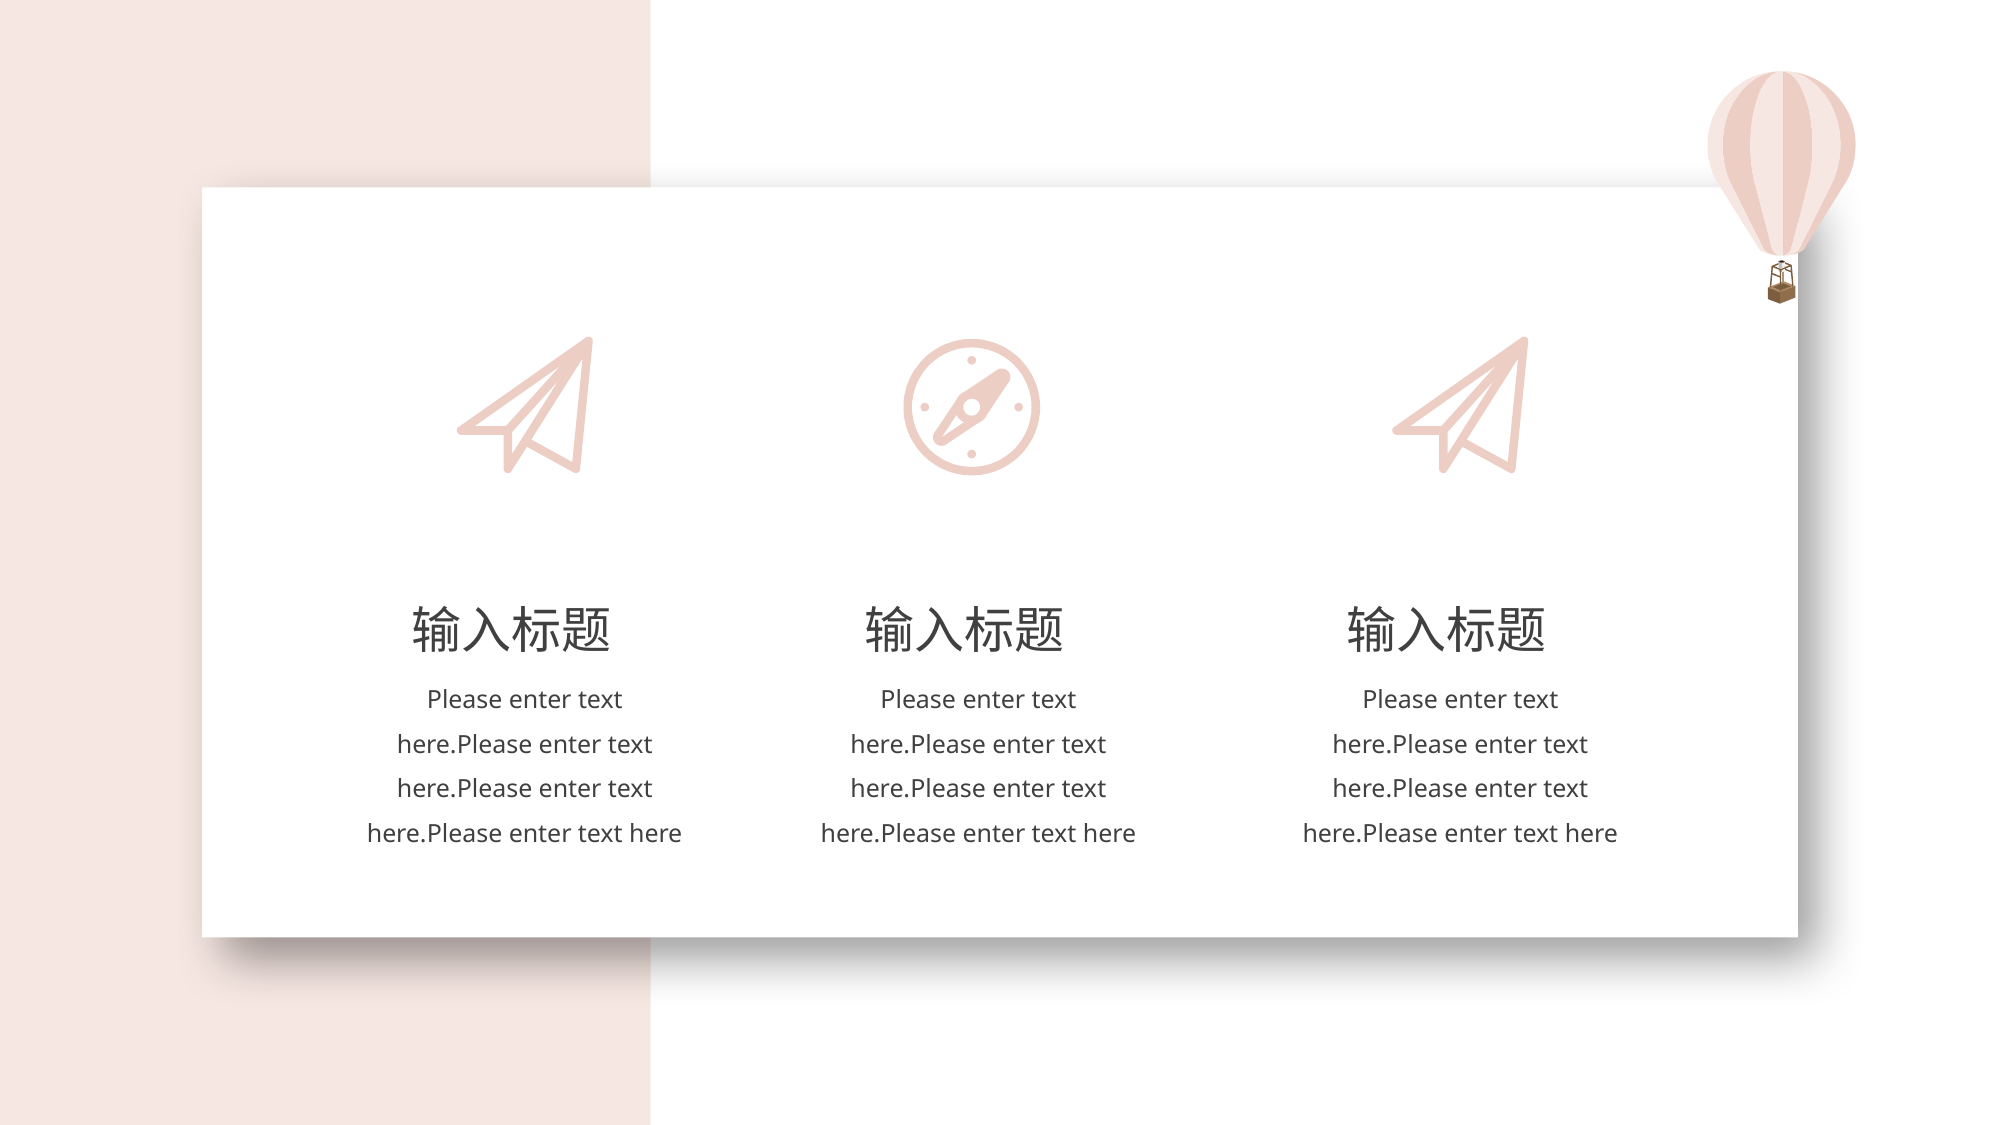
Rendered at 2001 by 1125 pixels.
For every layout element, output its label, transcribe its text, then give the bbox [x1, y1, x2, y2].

text_box Please enter text here.Please enter text here.Please enter text here.Please enter text here [1278, 660, 1643, 856]
text_box Please enter text here.Please enter text here.Please enter text here.Please enter text here [796, 660, 1161, 856]
text_box [201, 186, 1799, 938]
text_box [1707, 71, 1856, 304]
text_box 输入标题 [796, 591, 1133, 667]
text_box 输入标题 [1278, 591, 1615, 667]
text_box [456, 336, 593, 474]
text_box [903, 338, 1041, 476]
text_box [1392, 336, 1529, 474]
text_box 输入标题 [342, 591, 680, 667]
text_box [0, 0, 652, 1125]
text_box Please enter text here.Please enter text here.Please enter text here.Please enter text here [343, 660, 707, 856]
